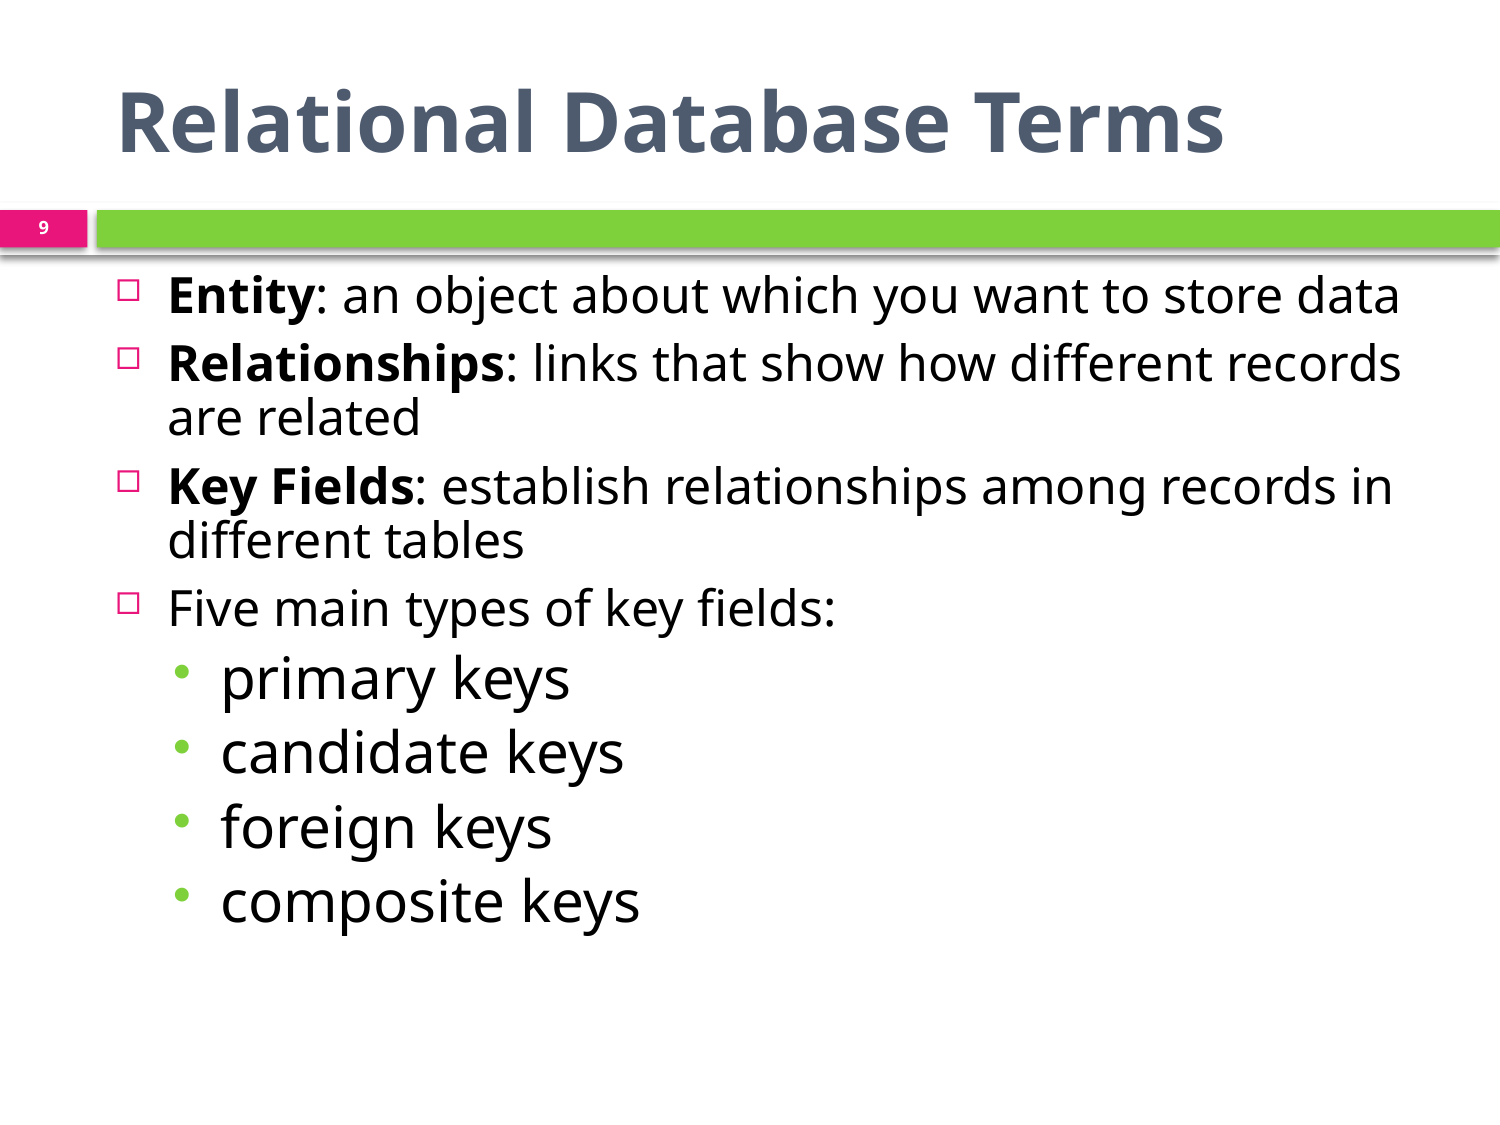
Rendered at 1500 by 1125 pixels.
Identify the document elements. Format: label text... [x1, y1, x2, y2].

title Relational Database Terms [100, 37, 1438, 200]
slide_number 9 [0, 208, 88, 249]
list Entity: an object about which you want to store data Relationships: links that show how different records are related Key Fields: establish relationships among records in different tables Five main types of key fields: primary keys candidate keys foreign keys composite keys [100, 262, 1438, 1005]
